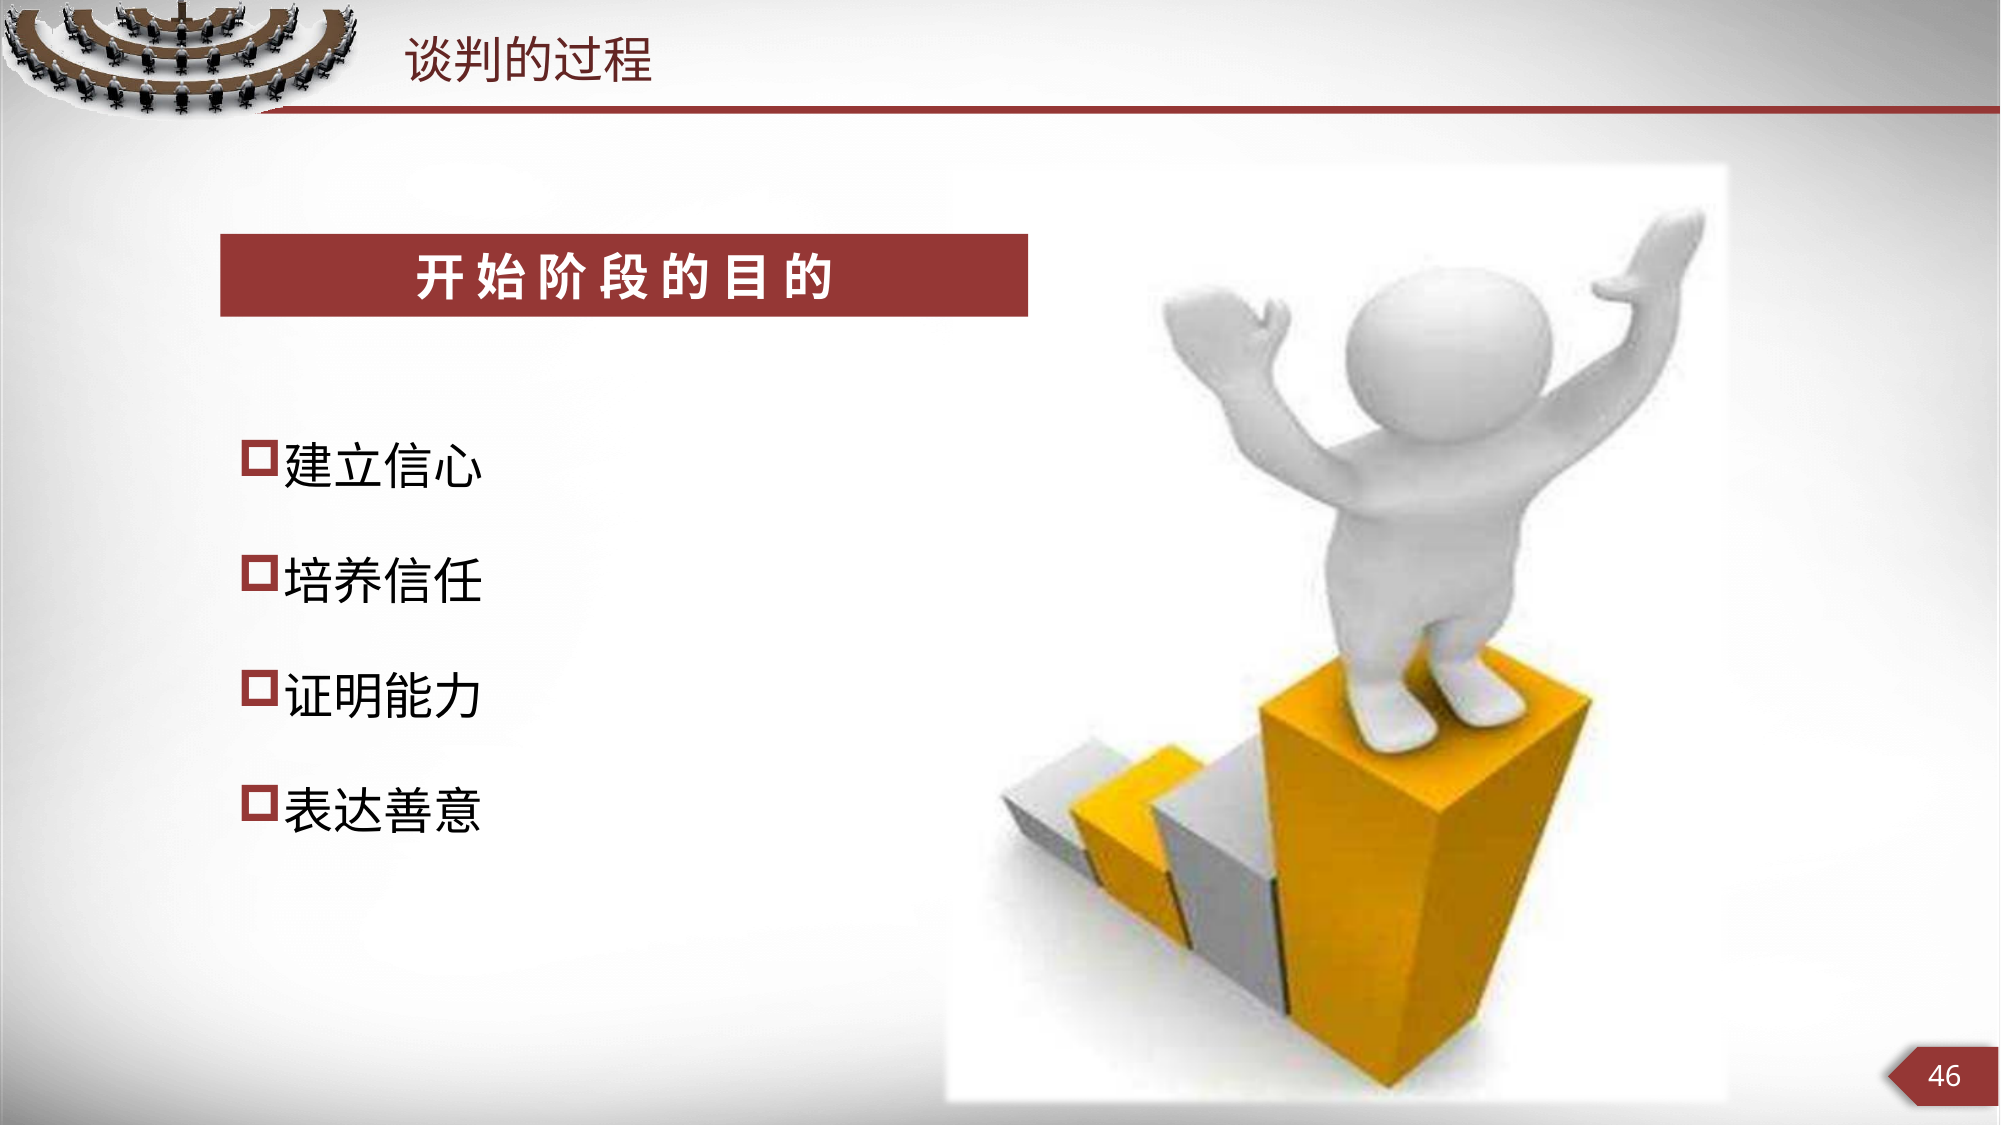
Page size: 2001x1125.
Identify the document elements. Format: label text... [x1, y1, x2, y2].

text_box 开 始 阶 段 的 目 的 [220, 233, 935, 317]
text_box 建立信心 培养信任 证明能力 表达善意 [222, 397, 579, 847]
picture [0, 0, 2001, 1125]
slide_number 46 [1889, 1046, 2000, 1107]
list 谈判的过程 [388, 11, 1074, 107]
